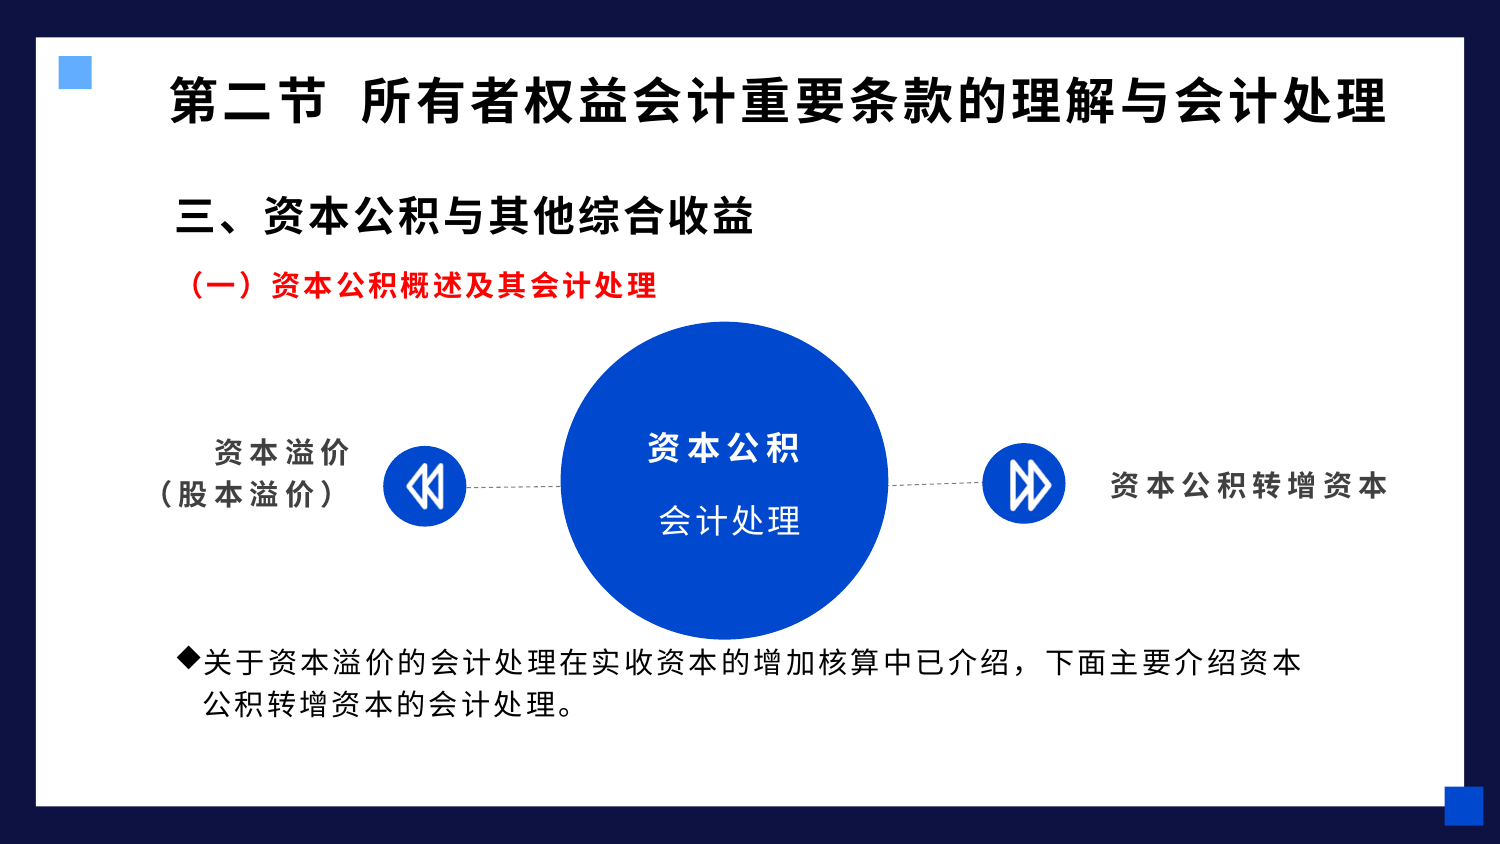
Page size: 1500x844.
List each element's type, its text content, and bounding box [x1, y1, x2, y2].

picture [1002, 456, 1061, 516]
picture [399, 460, 451, 514]
list 三、资本公积与其他综合收益 （一）资本公积概述及其会计处理 关于资本溢价的会计处理在实收资本的增加核算中已介绍，下面主要介绍资本公积转增资本的会计处理。 [157, 179, 1343, 321]
title 第二节 所有者权益会计重要条款的理解与会计处理 [141, 48, 1411, 139]
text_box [59, 321, 1471, 640]
